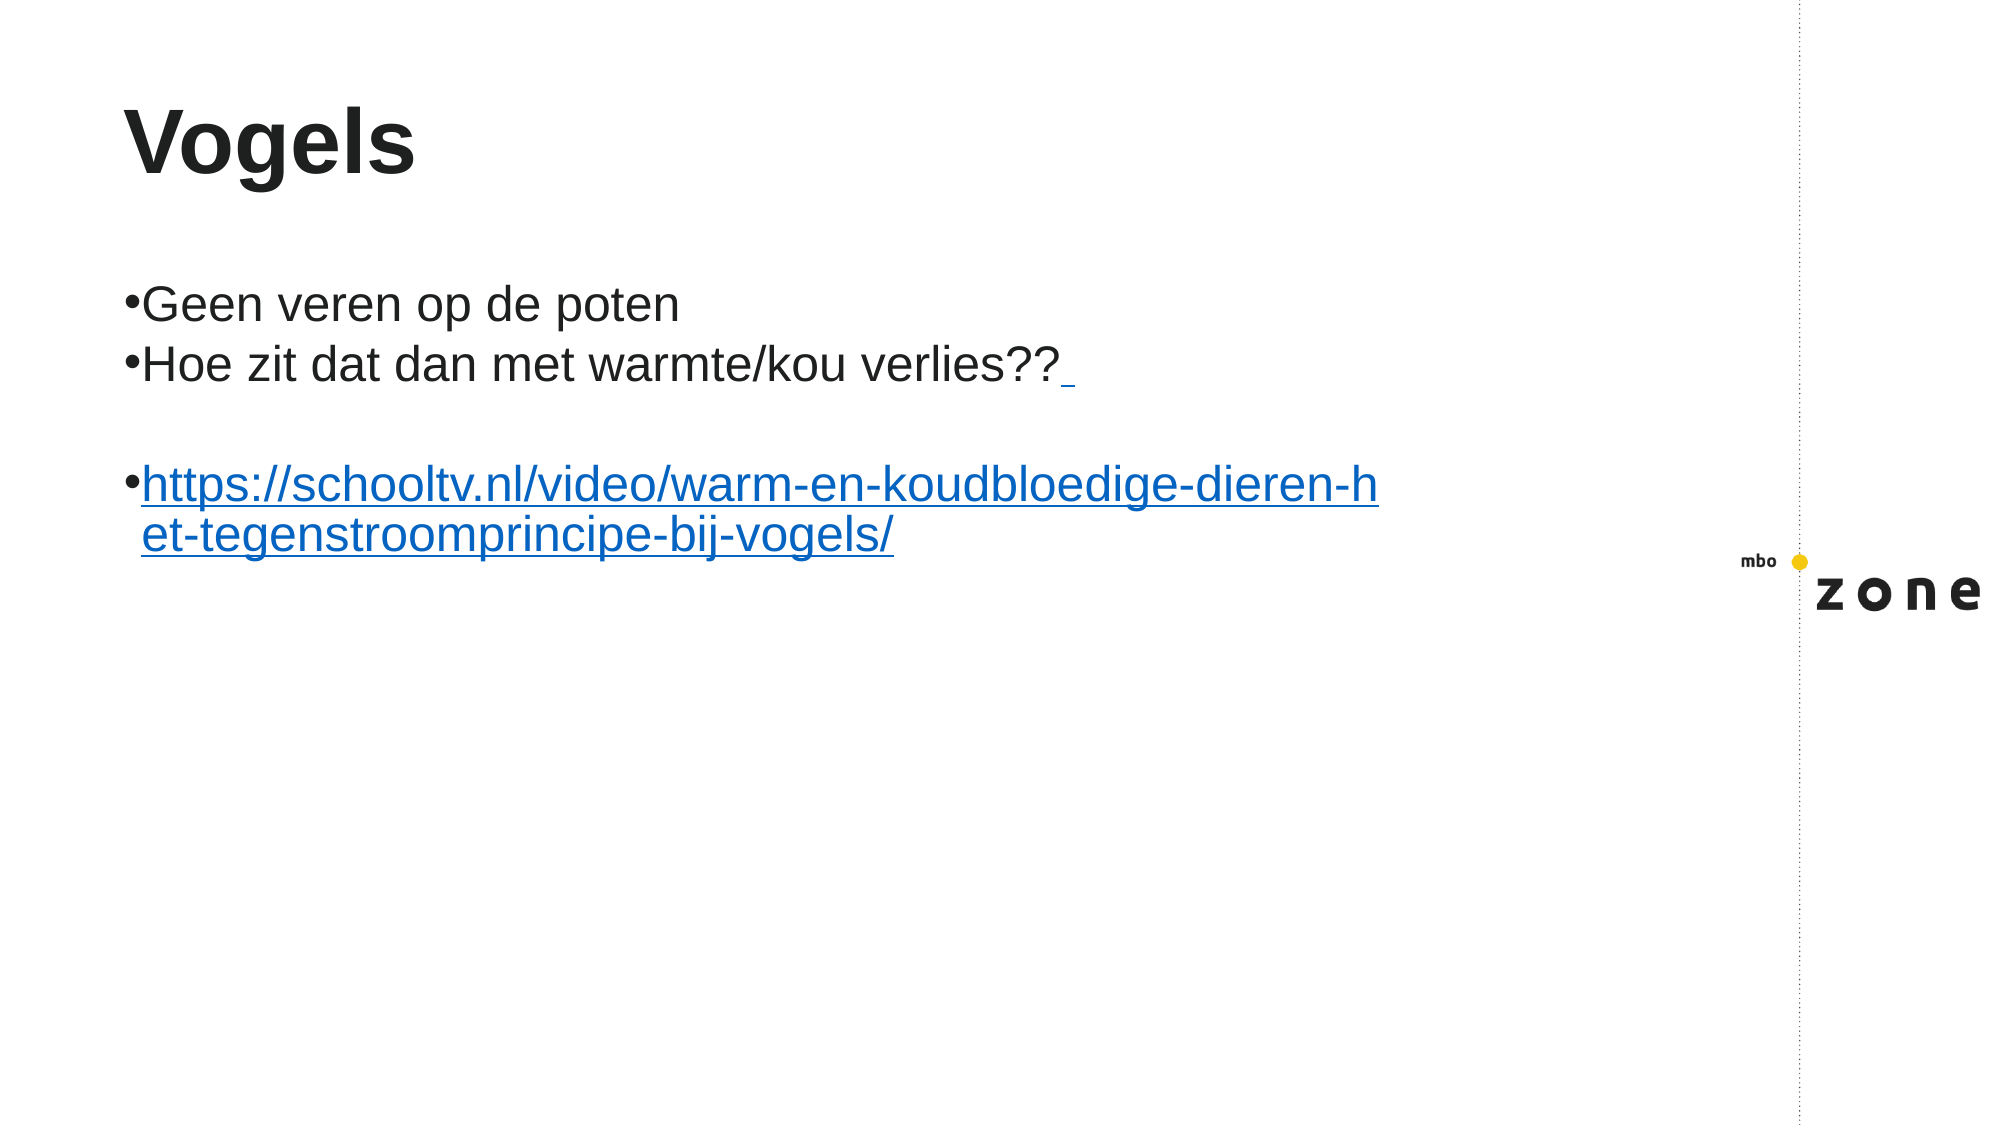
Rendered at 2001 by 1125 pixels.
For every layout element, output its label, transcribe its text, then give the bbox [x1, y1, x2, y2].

title Vogels [124, 94, 1607, 272]
picture [1596, 0, 2001, 1125]
list Geen veren op de poten Hoe zit dat dan met warmte/kou verlies?? https://schooltv.nl/video/warm-en-koudbloedige-dieren-het-tegenstroomprincipe-bij-vogels/ [124, 271, 1394, 986]
